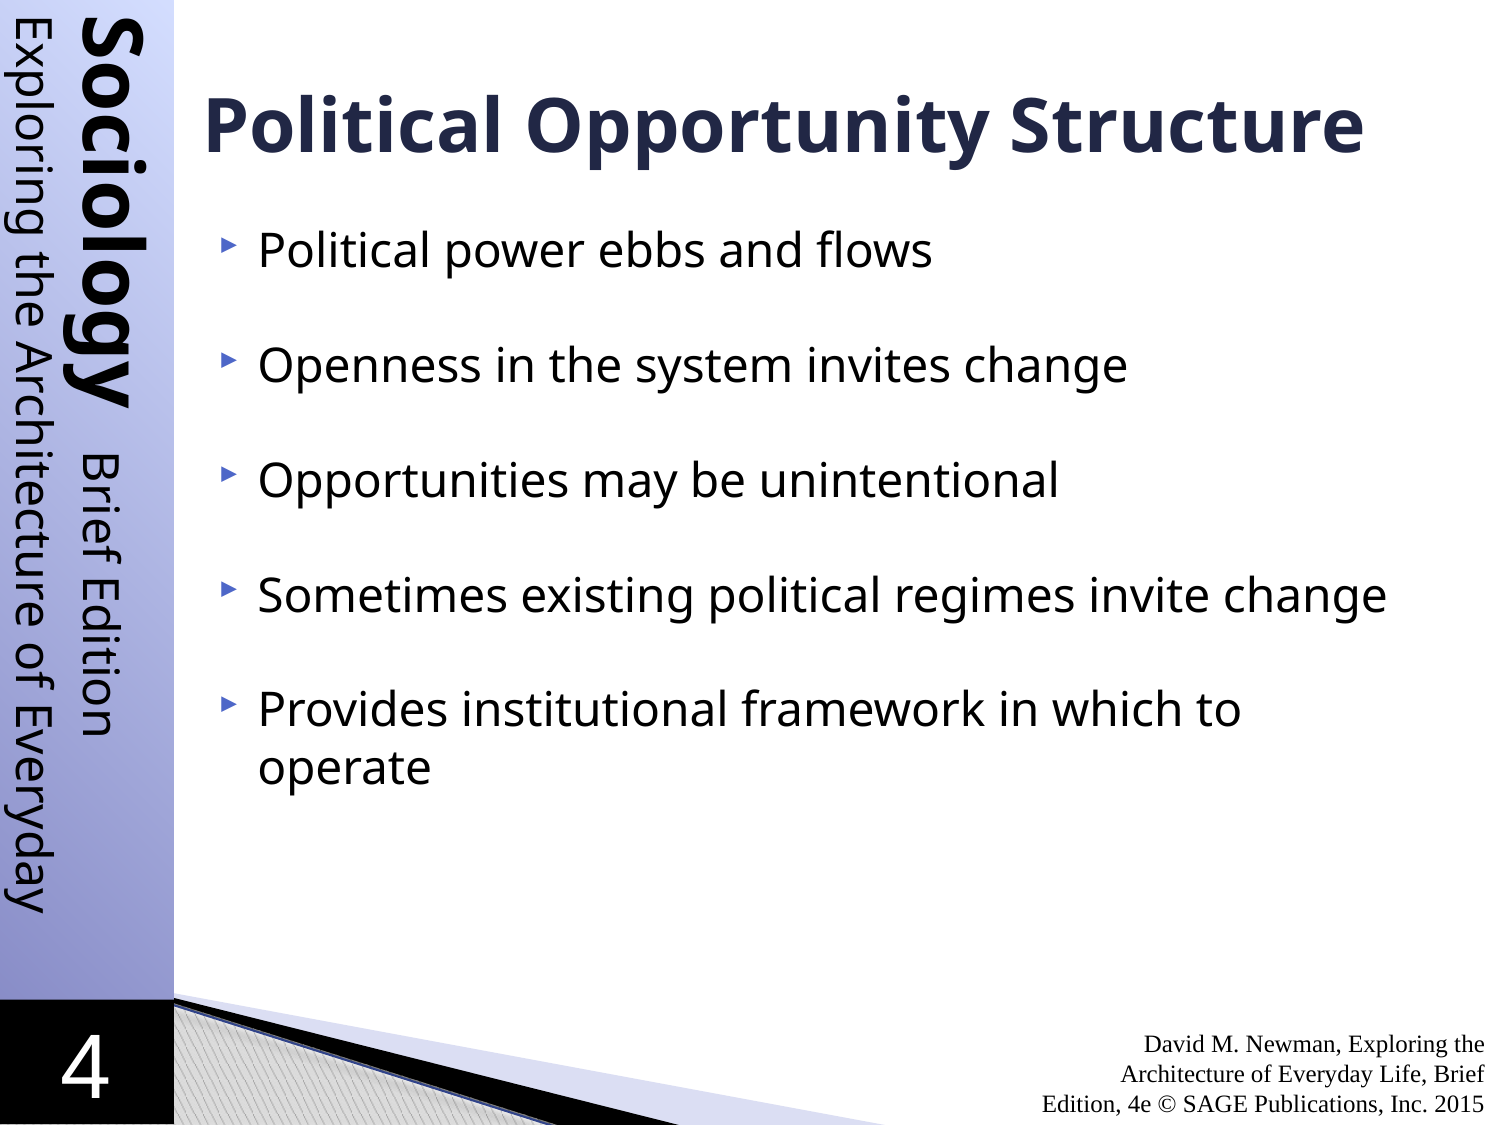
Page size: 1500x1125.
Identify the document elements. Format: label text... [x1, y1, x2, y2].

title Political Opportunity Structure [187, 0, 1500, 175]
footer David M. Newman, Exploring the Architecture of Everyday Life, Brief Edition, 4e © SAGE Publications, Inc. 2015 [1025, 1065, 1500, 1125]
picture [174, 1003, 558, 1125]
list Political power ebbs and flows Openness in the system invites change Opportunities may be unintentional Sometimes existing political regimes invite change Provides institutional framework in which to operate [187, 212, 1413, 850]
